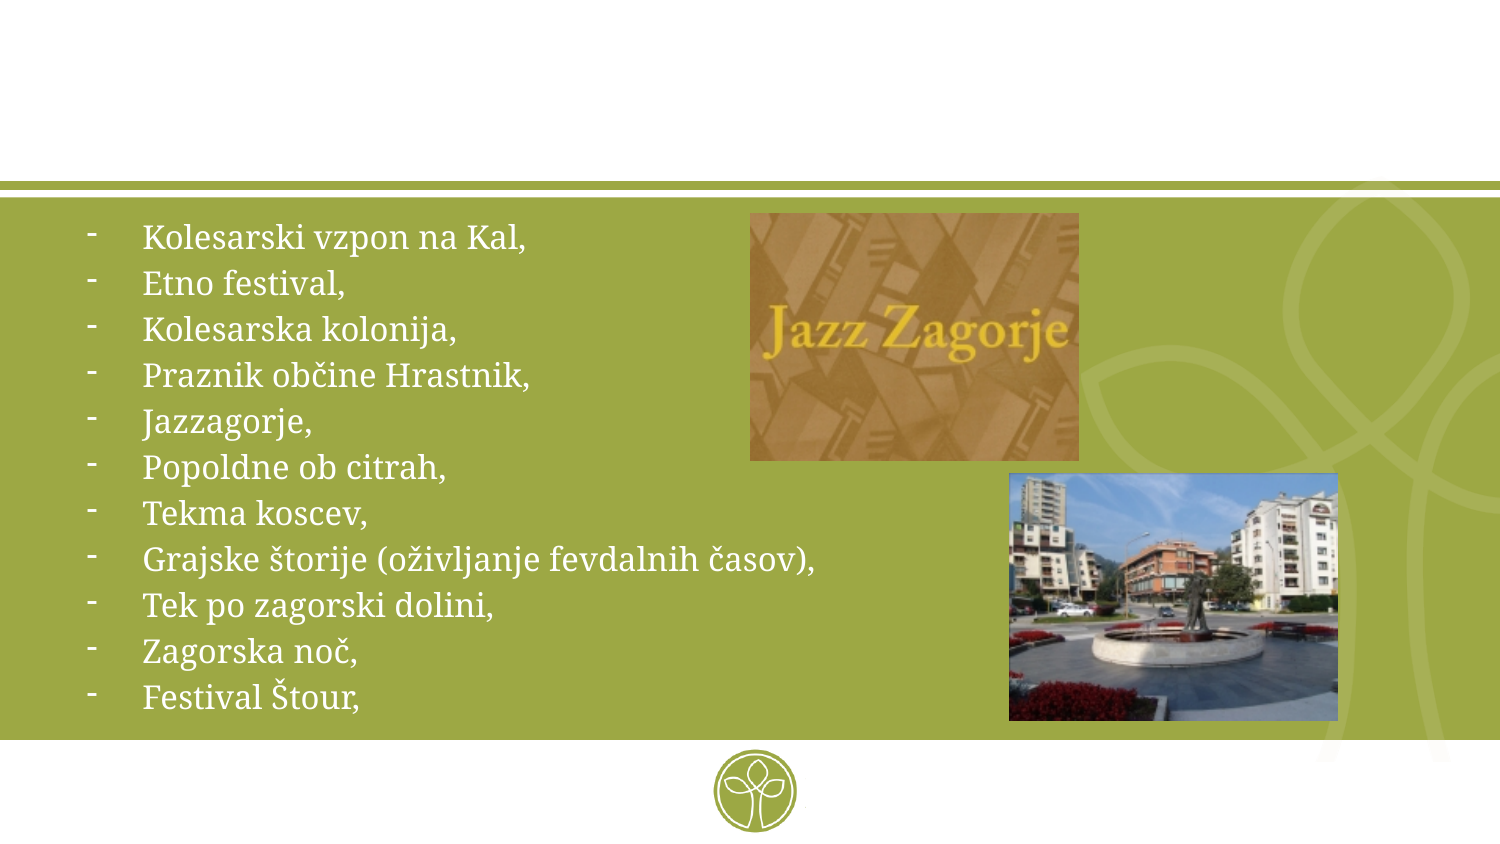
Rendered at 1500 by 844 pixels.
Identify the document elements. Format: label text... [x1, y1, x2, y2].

list Kolesarski vzpon na Kal, Etno festival, Kolesarska kolonija, Praznik občine Hrastnik, Jazzagorje, Popoldne ob citrah, Tekma koscev, Grajske štorije (oživljanje fevdalnih časov), Tek po zagorski dolini, Zagorska noč, Festival Štour, [71, 209, 1422, 728]
picture [1009, 473, 1339, 721]
picture [749, 213, 1079, 461]
picture [692, 740, 806, 844]
